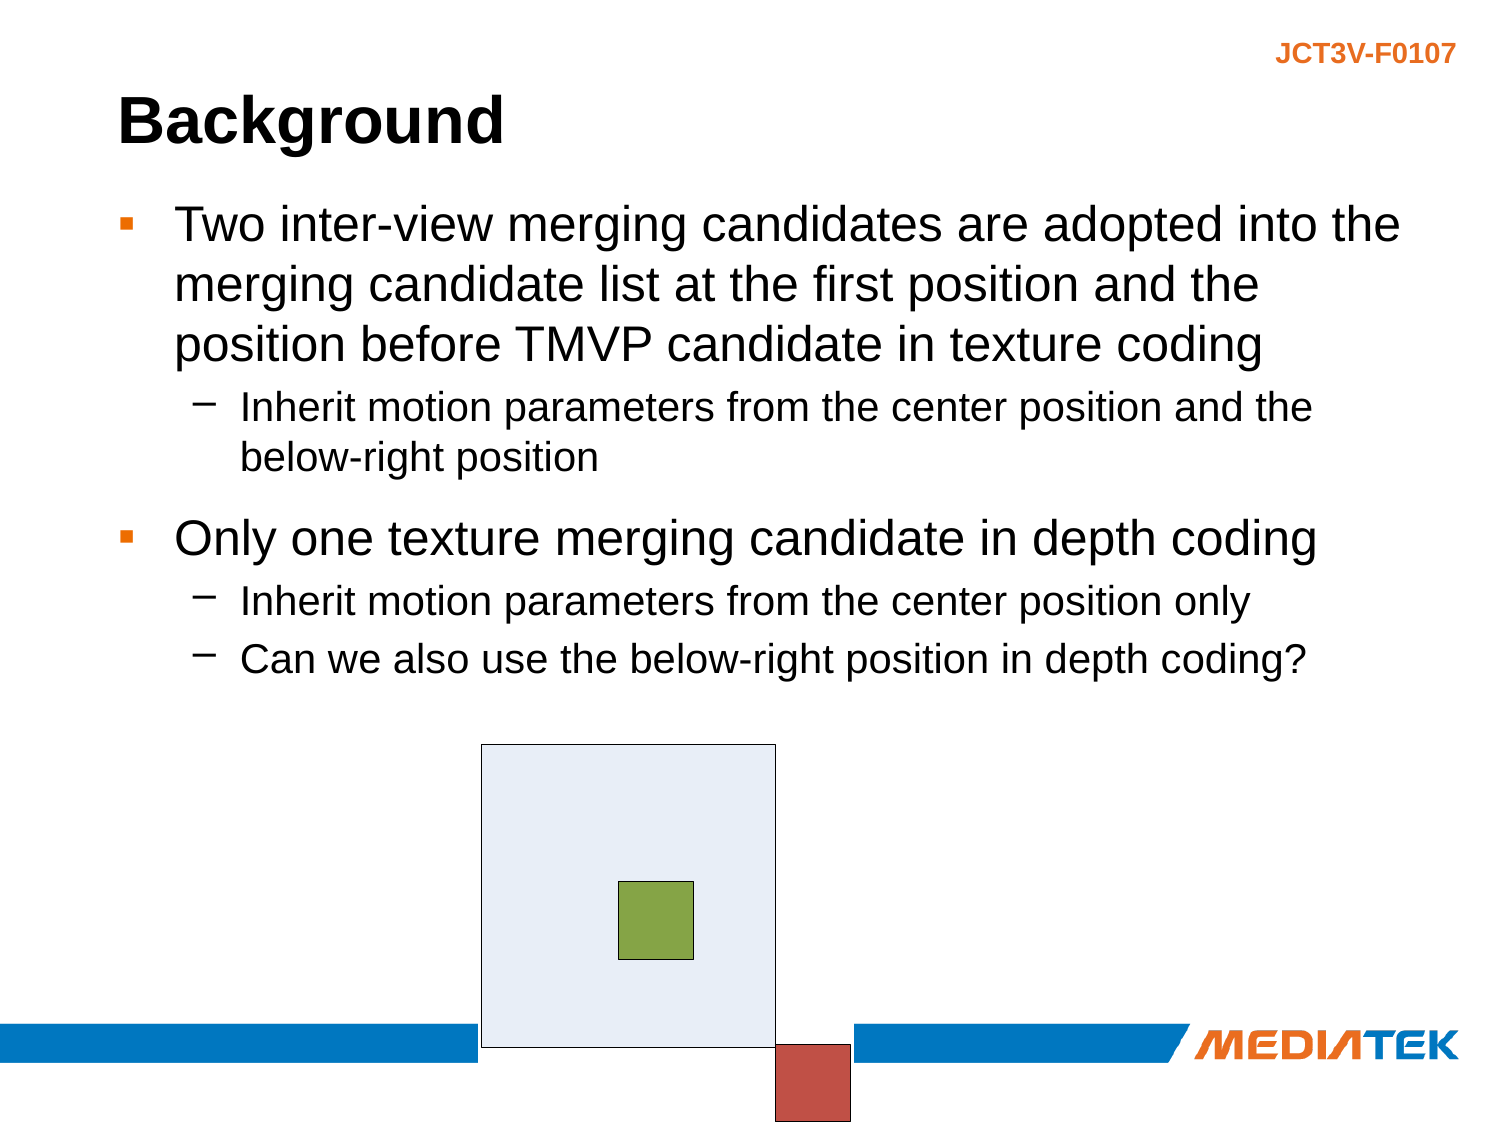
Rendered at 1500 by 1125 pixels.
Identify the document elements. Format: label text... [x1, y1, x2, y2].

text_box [477, 740, 854, 1125]
title Background [101, 62, 1425, 172]
list Two inter-view merging candidates are adopted into the merging candidate list at the first position and the position before TMVP candidate in texture coding Inherit motion parameters from the center position and the below-right position Only one texture merging candidate in depth coding Inherit motion parameters from the center position only Can we also use the below-right position in depth coding? [102, 184, 1459, 998]
picture [0, 1023, 477, 1063]
picture [854, 1023, 1459, 1063]
